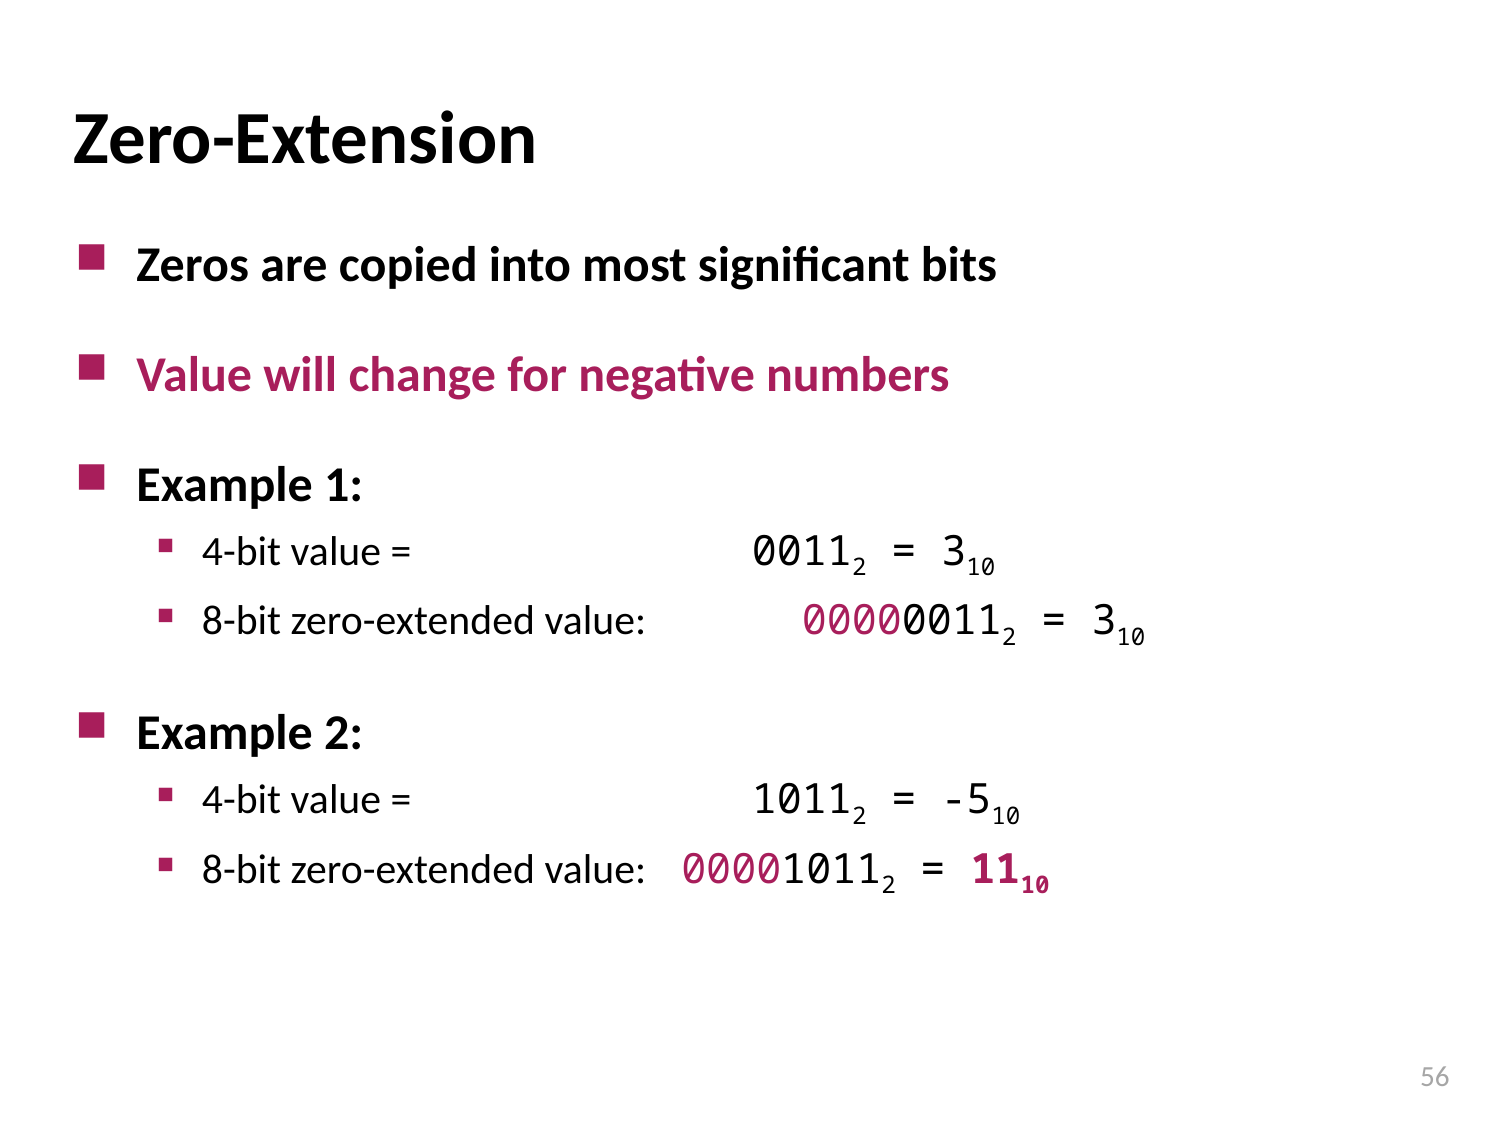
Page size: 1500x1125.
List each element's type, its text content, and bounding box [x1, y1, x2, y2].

text_box [87, 174, 1413, 1025]
title Zero-Extension [58, 71, 1305, 197]
list Zeros are copied into most significant bits Value will change for negative numbers Example 1: 4-bit value = 00112 = 310 8-bit zero-extended value: 000000112 = 310 Example 2: 4-bit value = 10112 = -510 8-bit zero-extended value: 000010112 = 1110 [64, 223, 1361, 1040]
